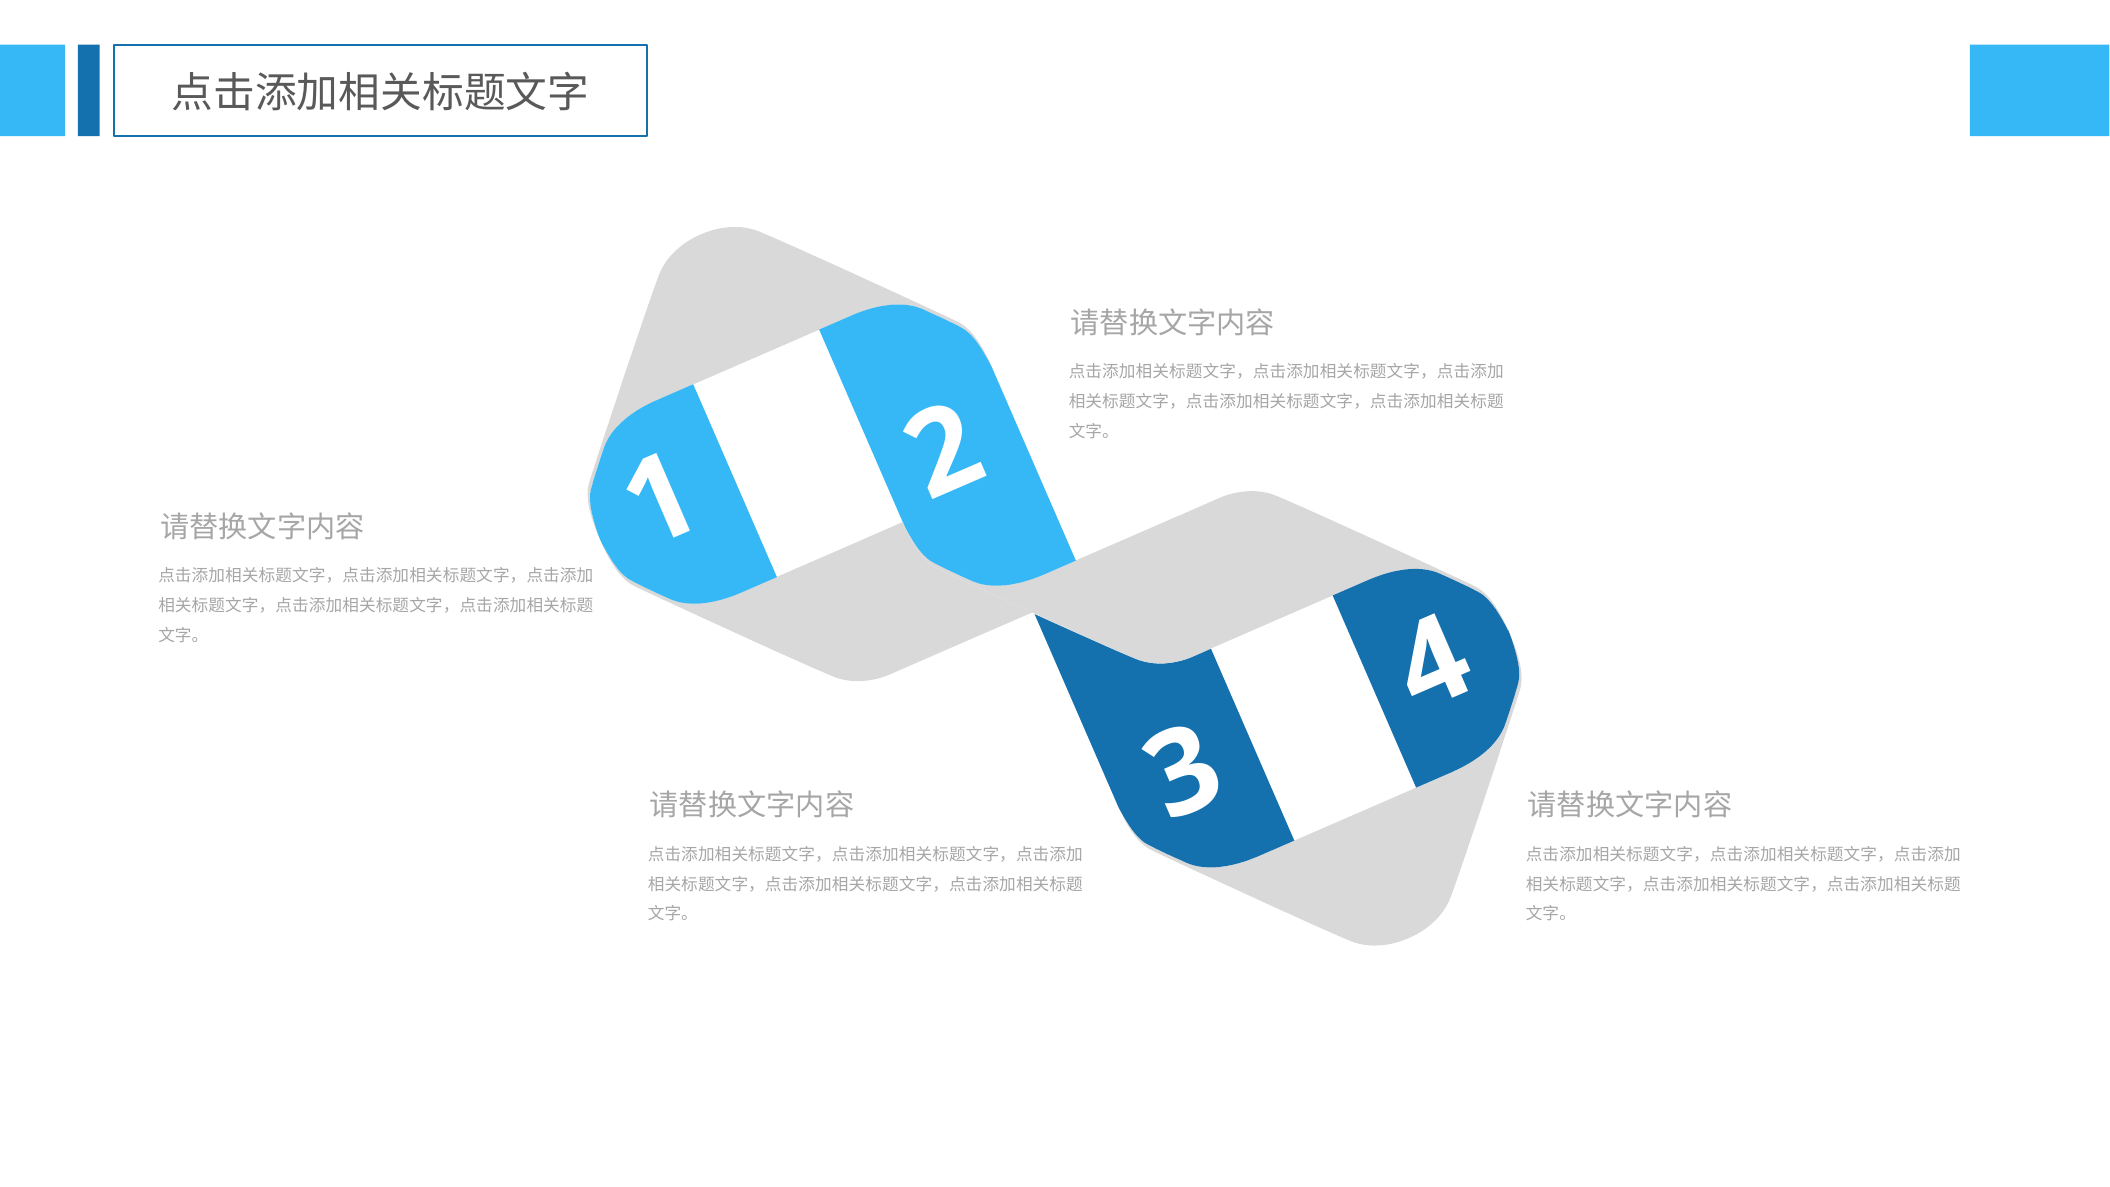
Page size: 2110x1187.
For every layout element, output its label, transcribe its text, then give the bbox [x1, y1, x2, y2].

text_box 点击添加相关标题文字，点击添加相关标题文字，点击添加相关标题文字，点击添加相关标题文字，点击添加相关标题文字。 [144, 551, 534, 652]
text_box 请替换文字内容 [144, 493, 534, 551]
text_box 请替换文字内容 [1576, 771, 1911, 830]
text_box 点击添加相关标题文字，点击添加相关标题文字，点击添加相关标题文字，点击添加相关标题文字，点击添加相关标题文字。 [1576, 826, 1981, 931]
text_box 点击添加相关标题文字 [135, 44, 625, 137]
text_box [534, 224, 1576, 948]
